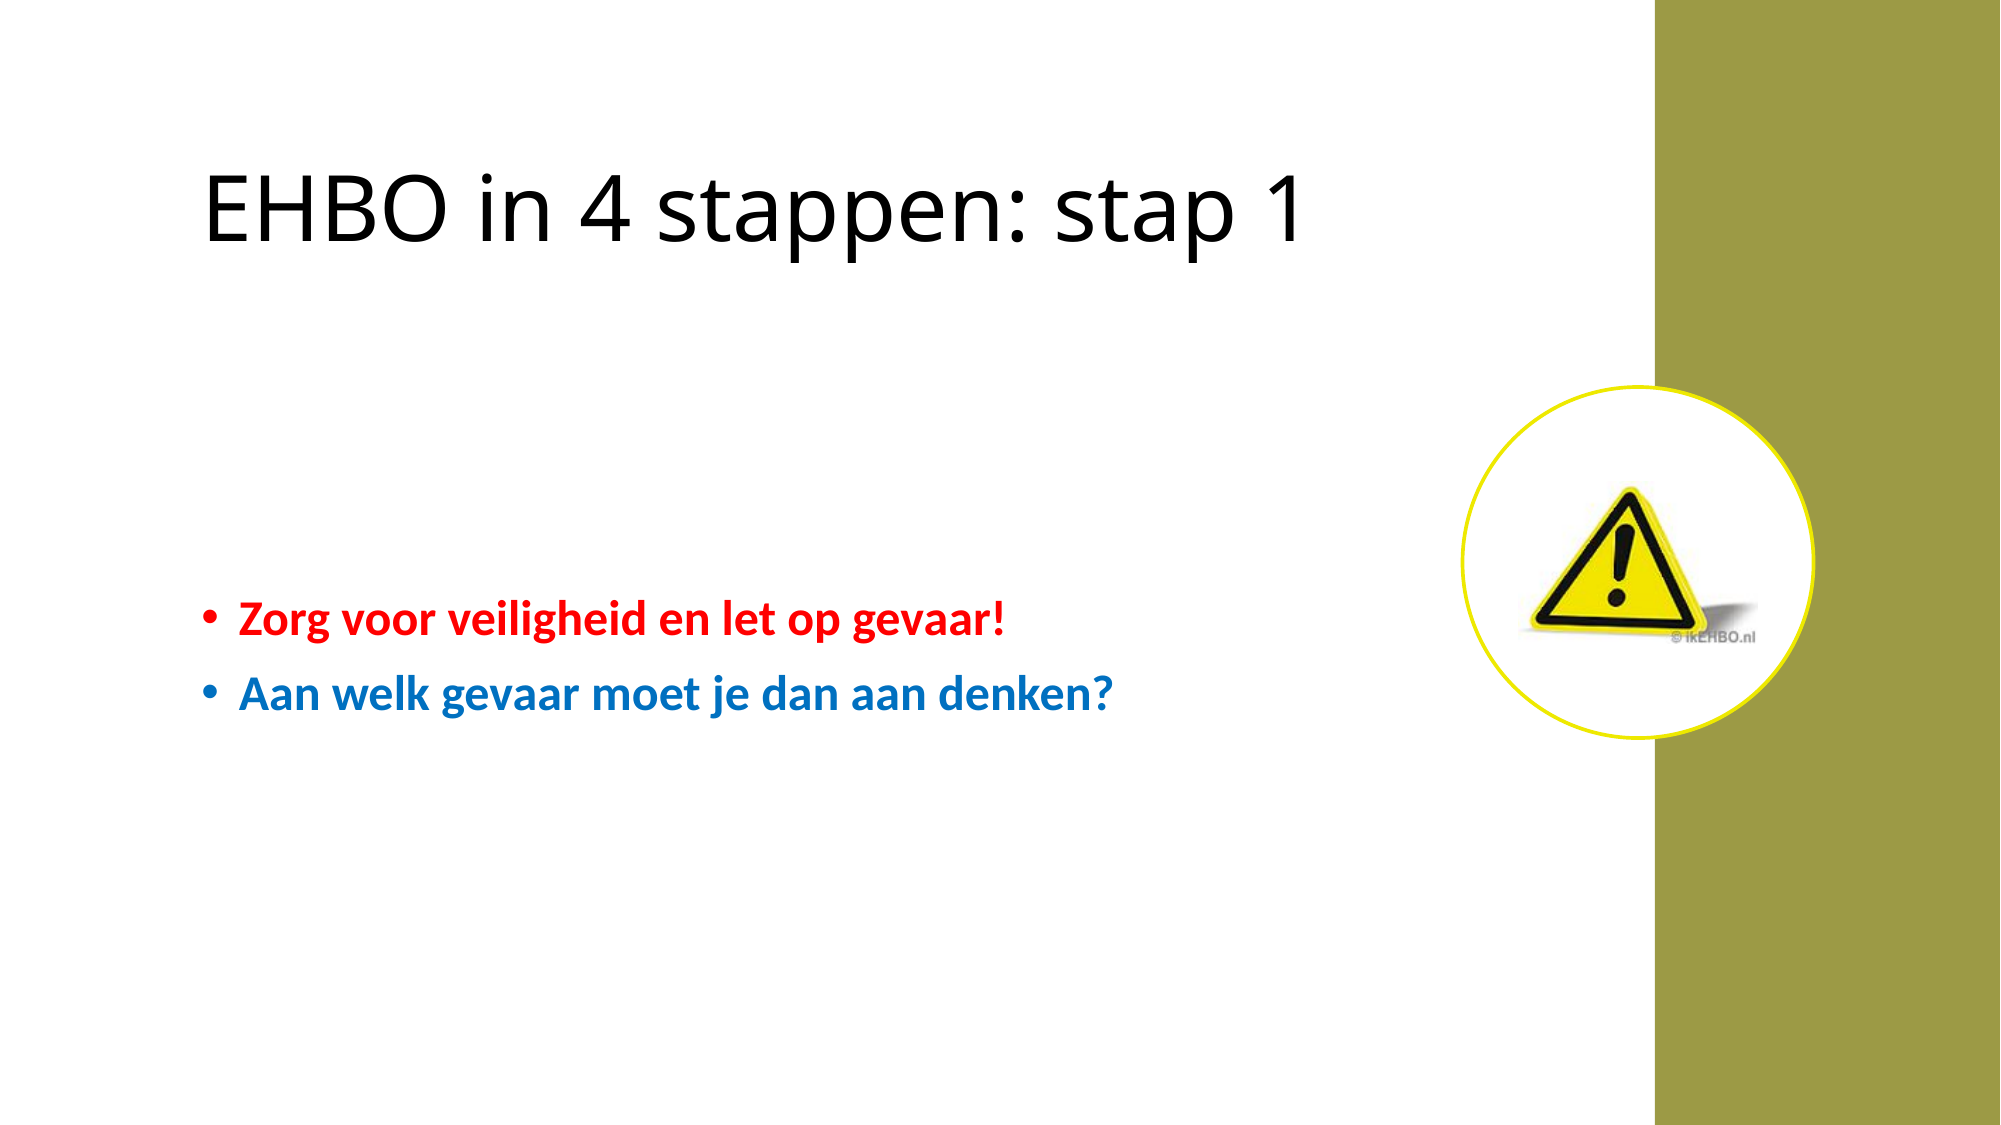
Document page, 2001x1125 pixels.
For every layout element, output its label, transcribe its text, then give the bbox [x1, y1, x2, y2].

list Zorg voor veiligheid en let op gevaar! Aan welk gevaar moet je dan aan denken? [186, 373, 1248, 940]
title EHBO in 4 stappen: stap 1 [186, 102, 1413, 321]
picture [1518, 481, 1758, 644]
text_box [1461, 385, 1815, 740]
text_box [1654, 0, 2000, 1125]
